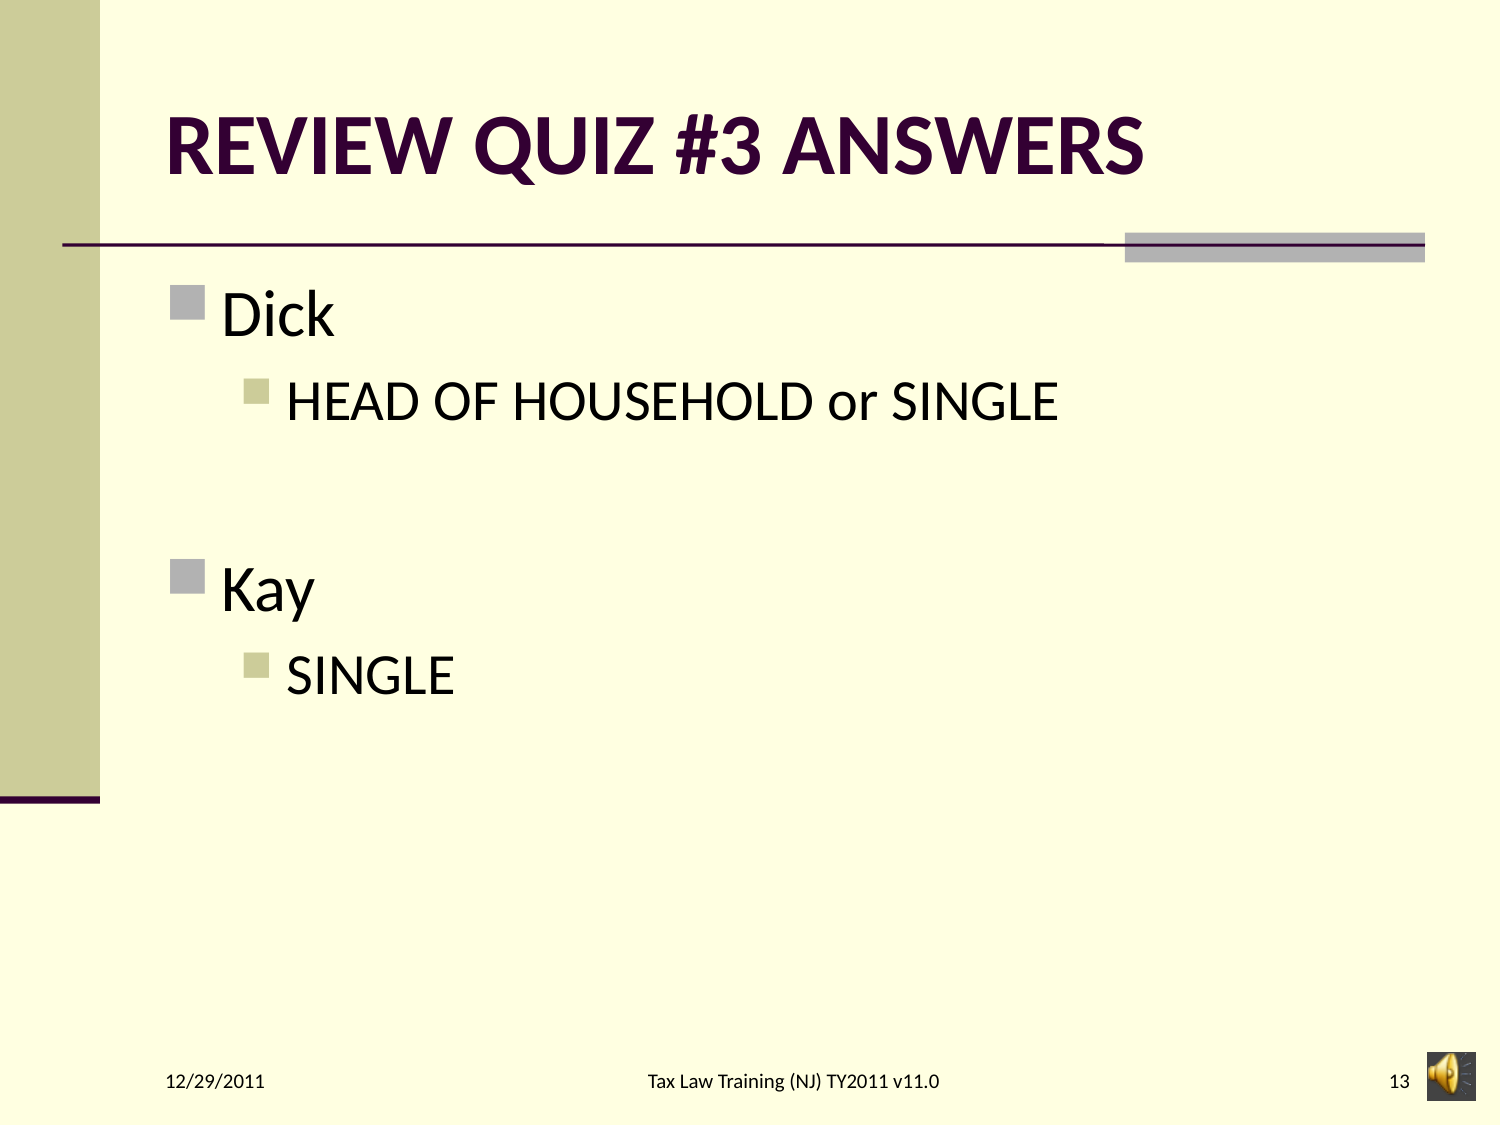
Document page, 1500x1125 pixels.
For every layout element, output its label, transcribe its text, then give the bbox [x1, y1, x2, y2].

picture [1426, 1051, 1477, 1102]
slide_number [149, 1050, 476, 1101]
list Dick HEAD OF HOUSEHOLD or SINGLE Kay SINGLE [150, 262, 1425, 1038]
footer Tax Law Training (NJ) TY2011 v11.0 [549, 1049, 1038, 1101]
slide_number 13 [1112, 1049, 1426, 1101]
title REVIEW QUIZ #3 ANSWERS [150, 45, 1425, 234]
